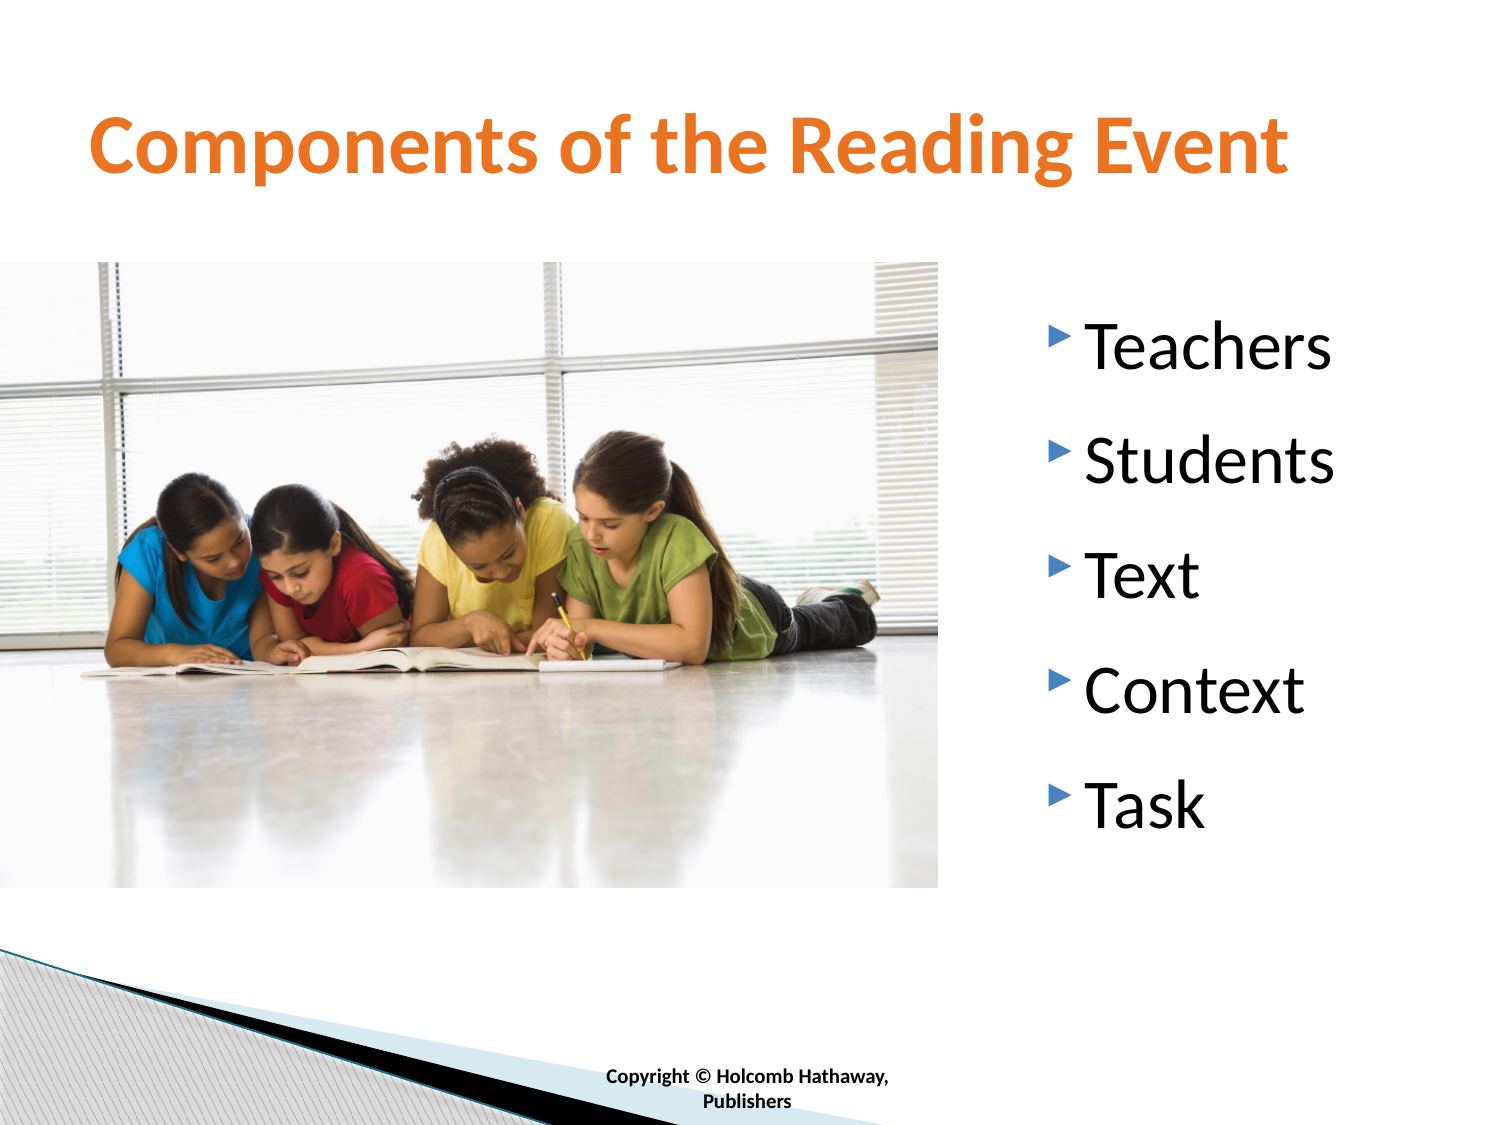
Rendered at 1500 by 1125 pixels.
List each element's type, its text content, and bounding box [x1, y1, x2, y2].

picture [0, 262, 938, 888]
list Teachers Students Text Context Task [1012, 275, 1463, 850]
footer Copyright © Holcomb Hathaway, Publishers [0, 1051, 1500, 1125]
title Components of the Reading Event [75, 45, 1425, 233]
